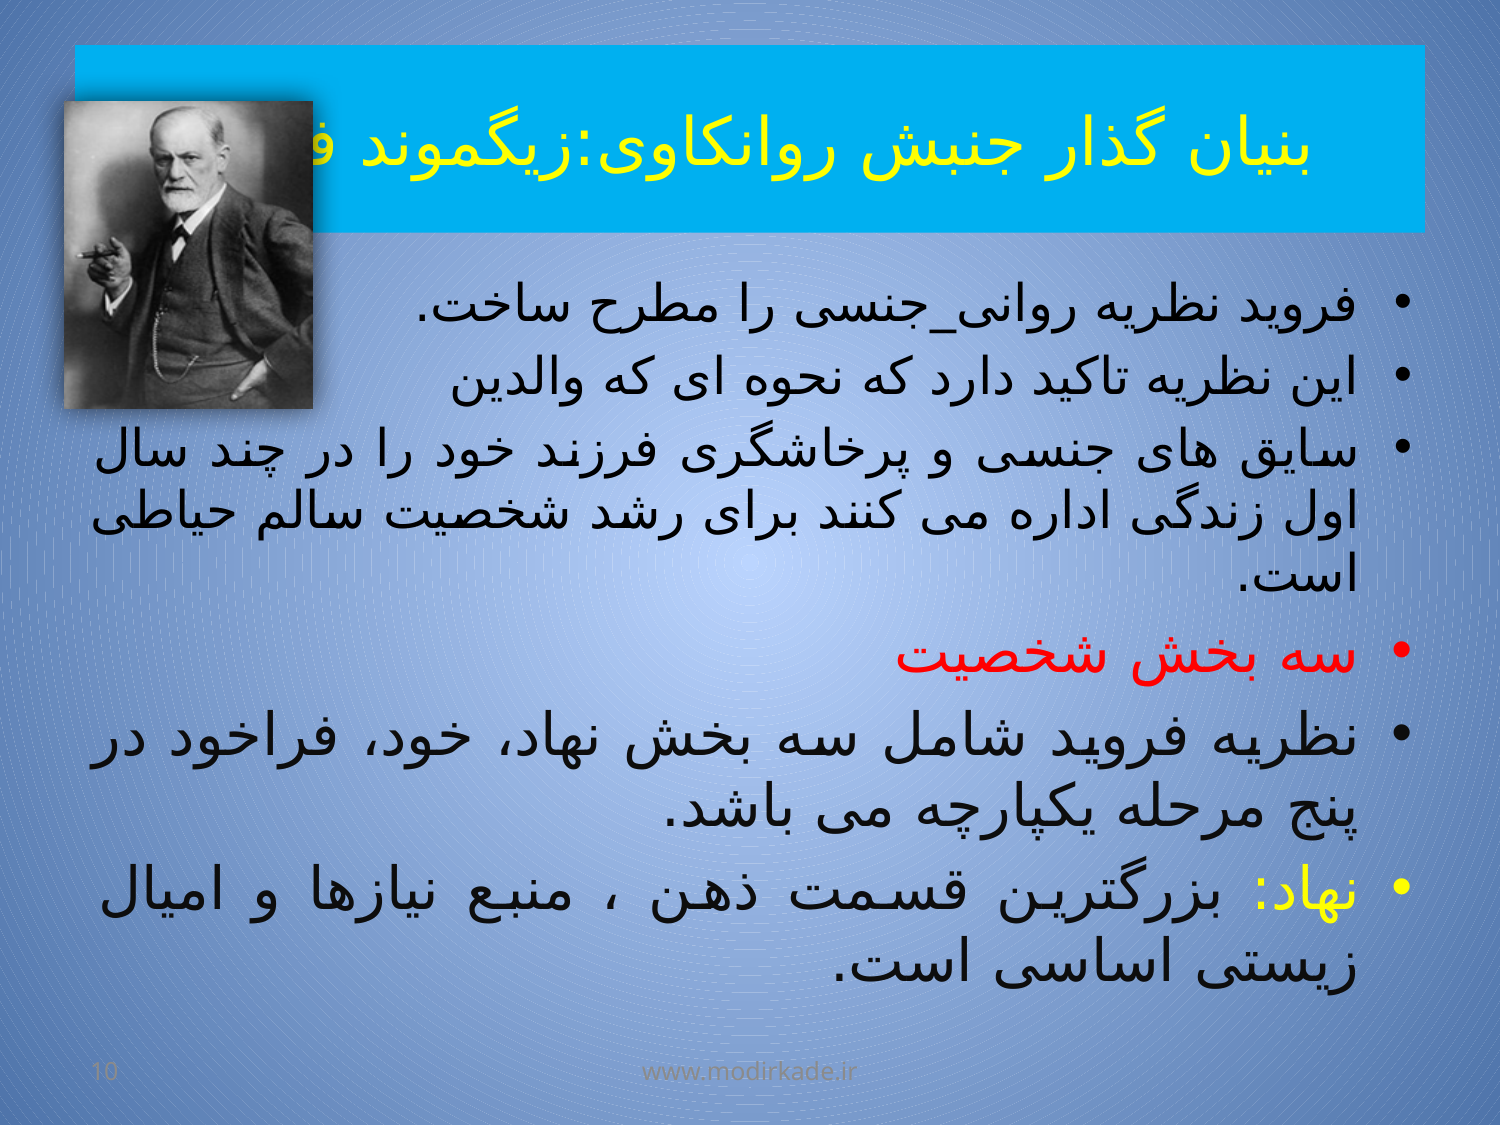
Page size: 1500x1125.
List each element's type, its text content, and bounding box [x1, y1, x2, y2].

list فروید نظریه روانی_جنسی را مطرح ساخت. این نظریه تاکید دارد که نحوه ای که والدین سایق های جنسی و پرخاشگری فرزند خود را در چند سال اول زندگی اداره می کنند برای رشد شخصیت سالم حیاطی است. سه بخش شخصیت نظریه فروید شامل سه بخش نهاد، خود، فراخود در پنج مرحله یکپارچه می باشد. نهاد: بزرگترین قسمت ذهن ، منبع نیازها و امیال زیستی اساسی است. [75, 262, 1425, 1005]
footer www.modirkade.ir [512, 1042, 988, 1103]
title بنیان گذار جنبش روانکاوی:زیگموند فروید [75, 45, 1425, 233]
picture [64, 101, 314, 410]
slide_number 10 [75, 1042, 425, 1103]
